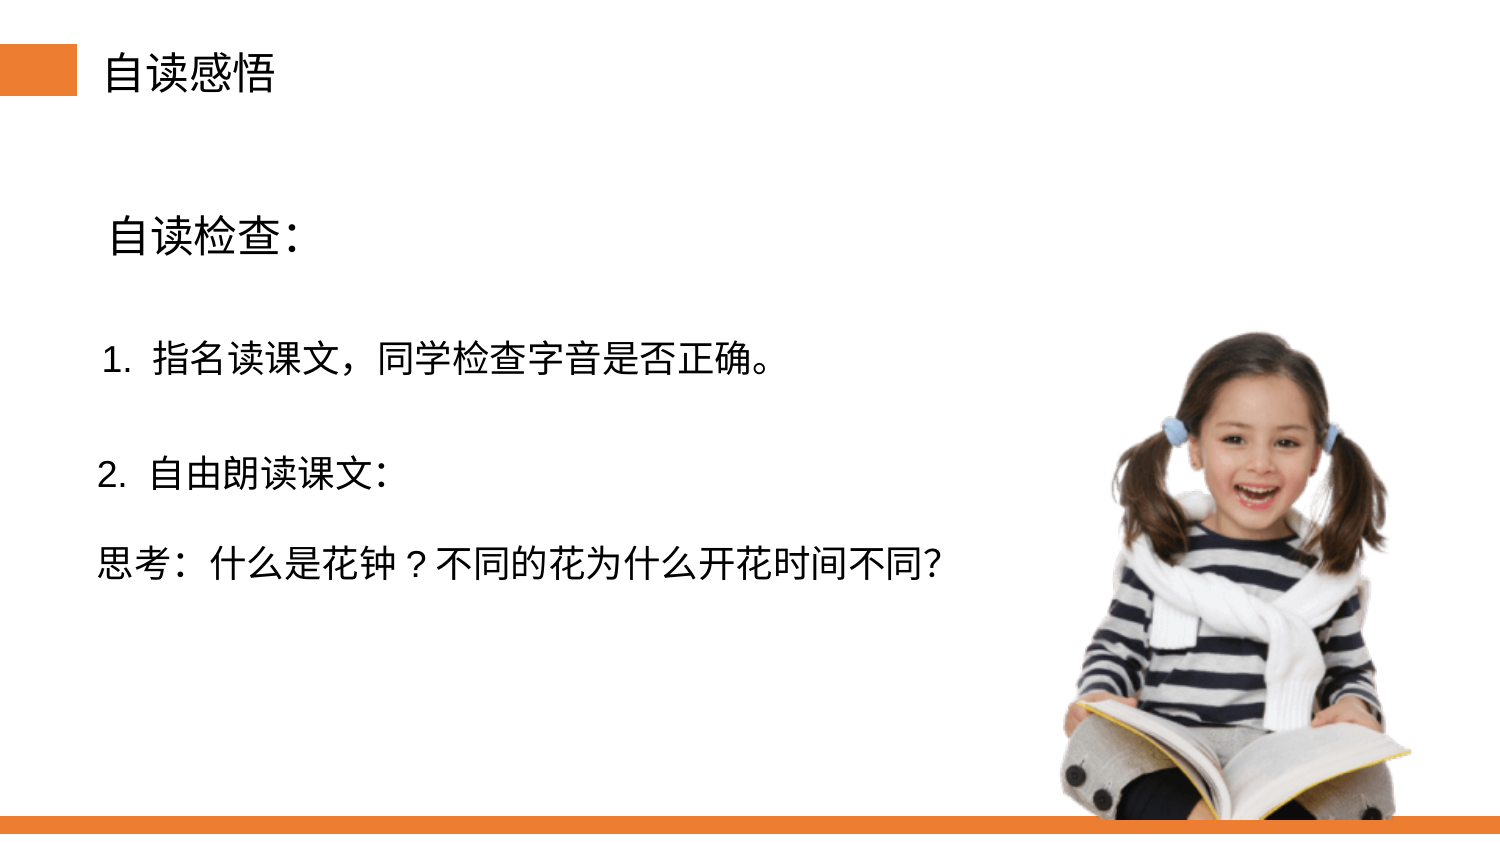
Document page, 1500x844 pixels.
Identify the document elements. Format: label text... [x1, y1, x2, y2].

picture [1045, 326, 1419, 820]
text_box 自读感悟 [90, 40, 368, 104]
text_box 自读检查： [94, 202, 337, 239]
text_box 1. 指名读课文，同学检查字音是否正确。 [90, 239, 802, 387]
text_box 2. 自由朗读课文： 思考：什么是花钟?不同的花为什么开花时间不同？ [85, 399, 972, 591]
